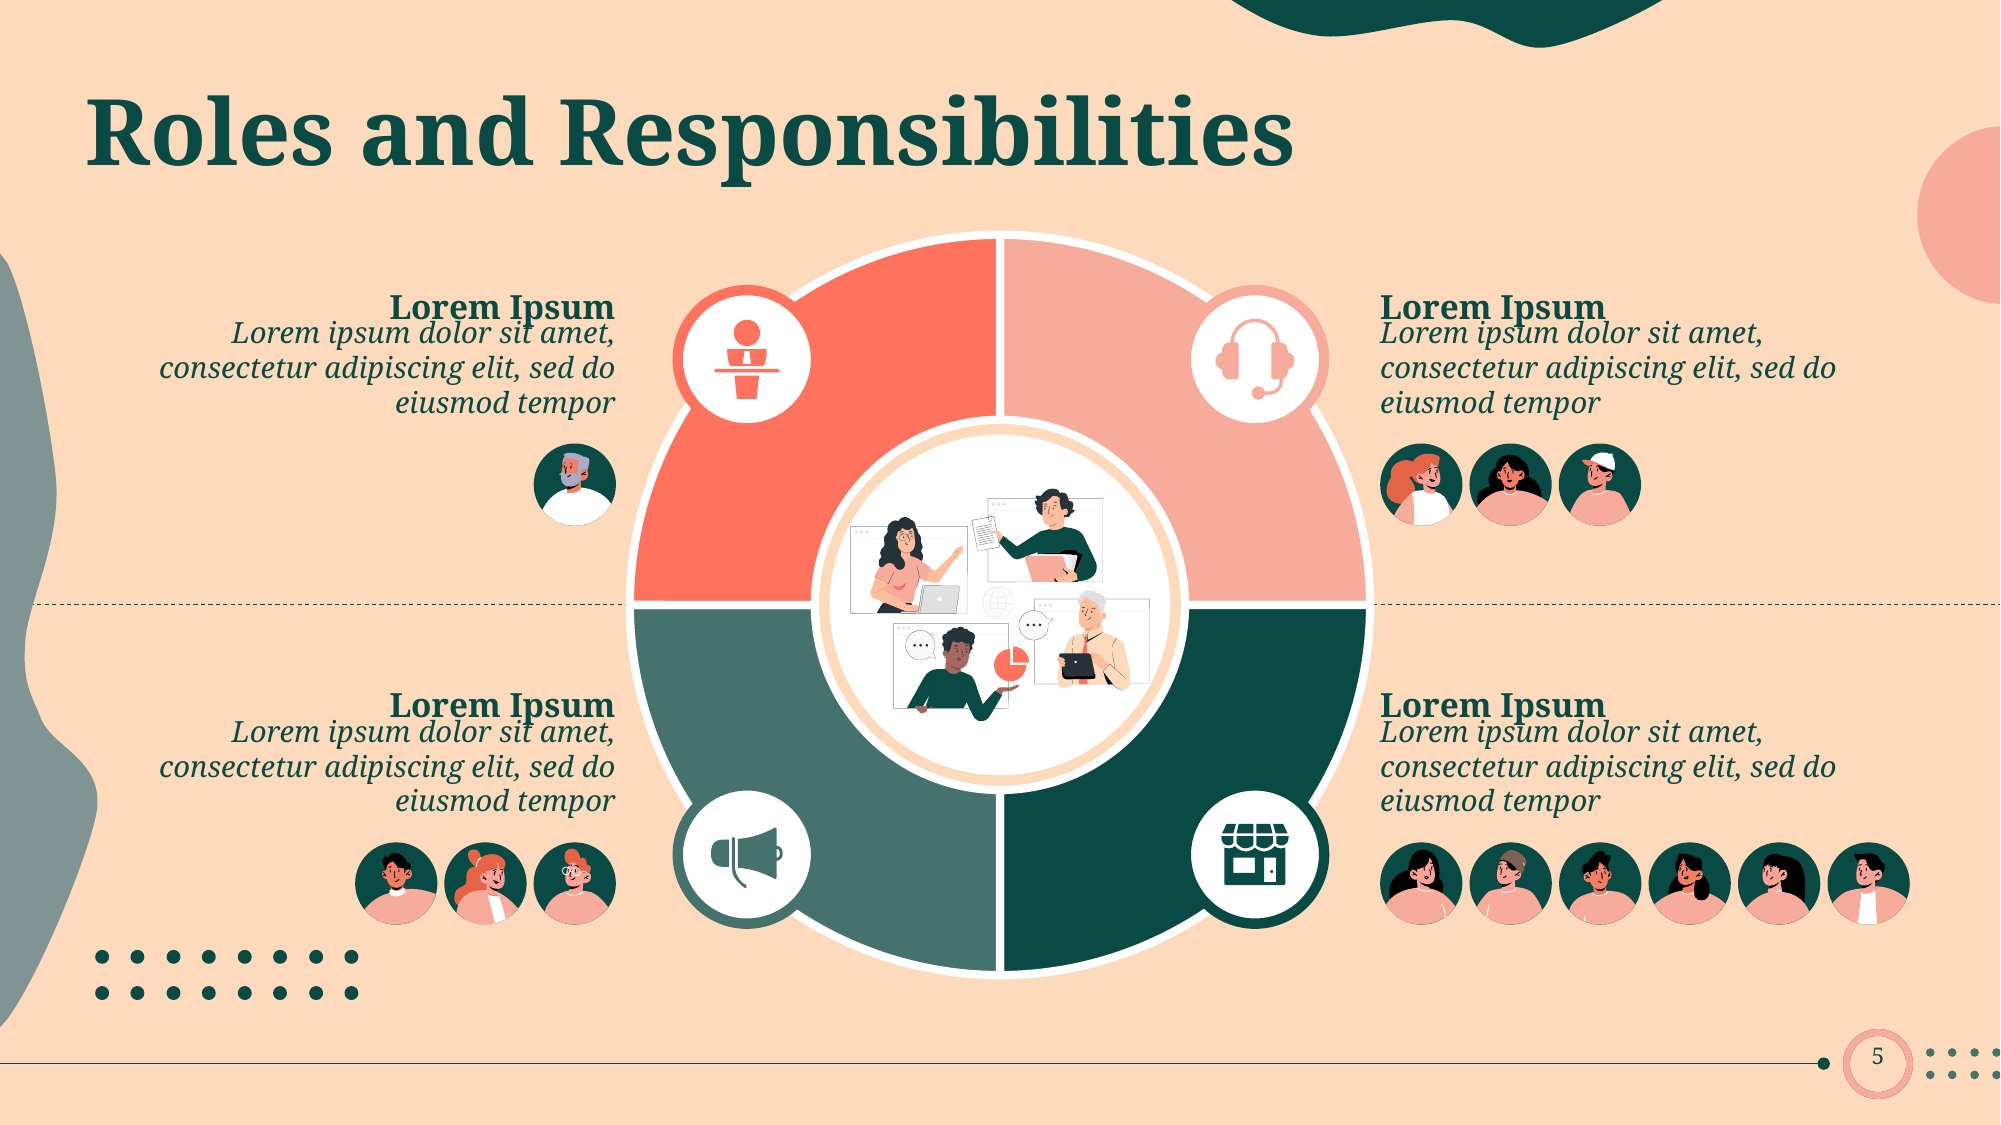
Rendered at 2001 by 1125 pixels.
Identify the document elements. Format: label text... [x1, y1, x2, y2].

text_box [1221, 823, 1289, 886]
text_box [714, 319, 780, 399]
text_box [95, 949, 359, 1000]
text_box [850, 488, 1150, 722]
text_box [1380, 842, 1910, 925]
text_box Lorem Ipsum [1579, 284, 1636, 328]
text_box [1917, 126, 2000, 304]
picture [1843, 1029, 1913, 1099]
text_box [355, 842, 616, 925]
text_box Lorem ipsum dolor sit amet, consectetur adipiscing elit, sed do eiusmod tempor [71, 741, 421, 790]
text_box [0, 606, 99, 1029]
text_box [1380, 443, 1641, 526]
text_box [711, 827, 783, 888]
text_box Lorem Ipsum [360, 683, 421, 726]
text_box Lorem ipsum dolor sit amet, consectetur adipiscing elit, sed do eiusmod tempor [1579, 741, 1925, 790]
text_box Lorem ipsum dolor sit amet, consectetur adipiscing elit, sed do eiusmod tempor [1579, 342, 1925, 391]
text_box Lorem Ipsum [360, 284, 421, 328]
text_box Lorem Ipsum [1579, 683, 1636, 726]
slide_number 5 [1845, 1027, 1911, 1088]
text_box Roles and Responsibilities [70, 80, 1913, 178]
chart [421, 219, 1579, 991]
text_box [533, 443, 616, 526]
text_box [0, 251, 58, 604]
text_box [1229, 0, 1665, 49]
text_box Lorem ipsum dolor sit amet, consectetur adipiscing elit, sed do eiusmod tempor [71, 342, 421, 391]
